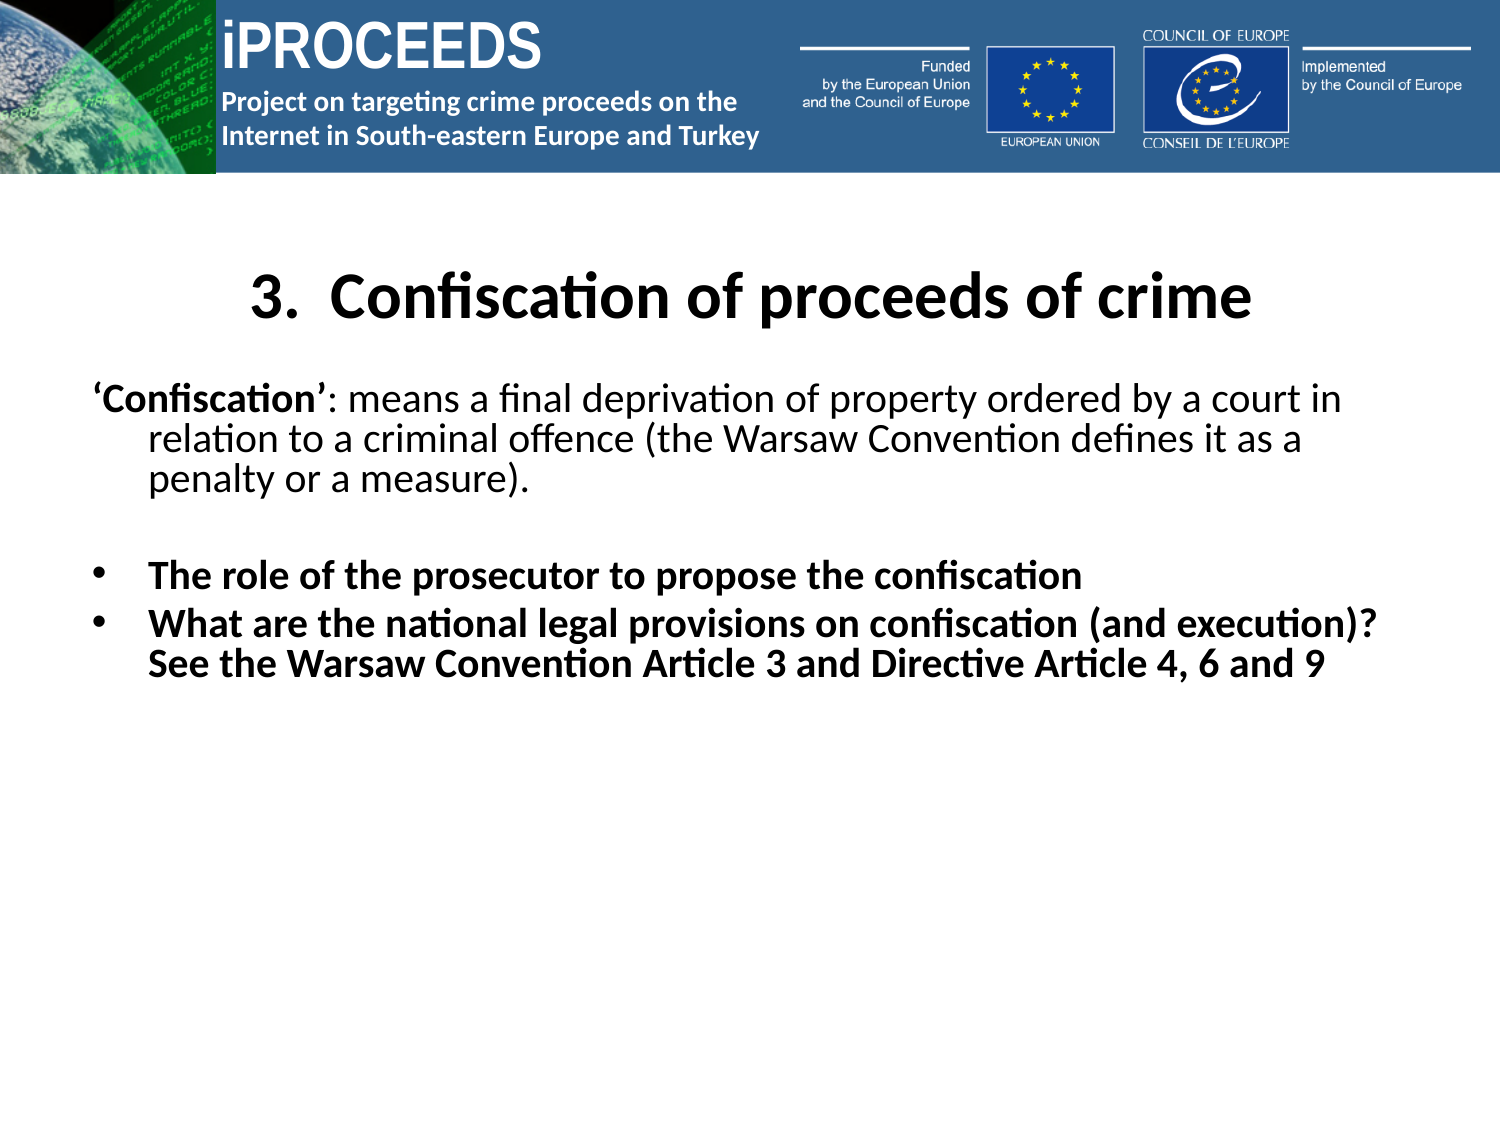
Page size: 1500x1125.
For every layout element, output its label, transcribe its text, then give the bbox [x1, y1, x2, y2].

picture [800, 30, 1471, 148]
title 3. Confiscation of proceeds of crime [76, 222, 1427, 361]
list ‘Confiscation’: means a final deprivation of property ordered by a court in relation to a criminal offence (the Warsaw Convention defines it as a penalty or a measure). The role of the prosecutor to propose the confiscation What are the national legal provisions on confiscation (and execution)? See the Warsaw Convention Article 3 and Directive Article 4, 6 and 9 [76, 373, 1427, 1017]
picture [0, 0, 216, 174]
